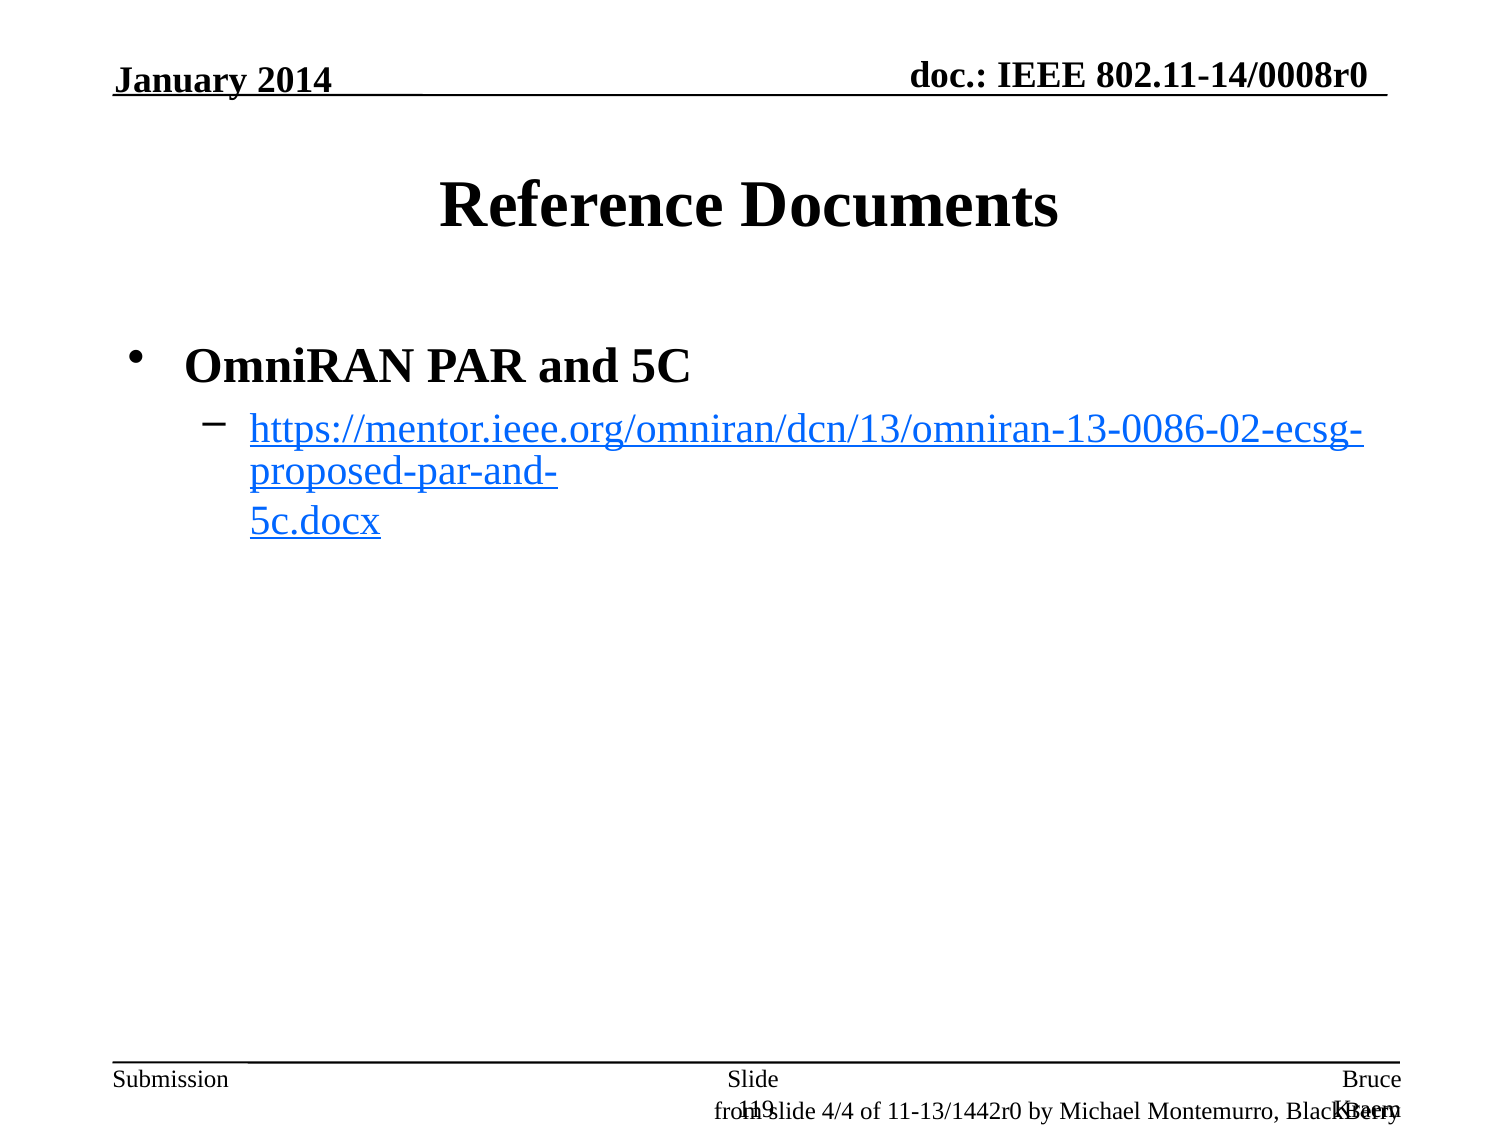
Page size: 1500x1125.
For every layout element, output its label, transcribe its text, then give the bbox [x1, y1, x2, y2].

slide_number Slide 119 [712, 1062, 800, 1087]
list OmniRAN PAR and 5C https://mentor.ieee.org/omniran/dcn/13/omniran-13-0086-02-ecsg-proposed-par-and-5c.docx [112, 324, 1388, 1000]
title Reference Documents [112, 112, 1388, 288]
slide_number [114, 54, 374, 100]
footer Bruce Kraemer, Marvell [1325, 1062, 1402, 1087]
text_box from slide 4/4 of 11-13/1442r0 by Michael Montemurro, BlackBerry [343, 1087, 1417, 1125]
